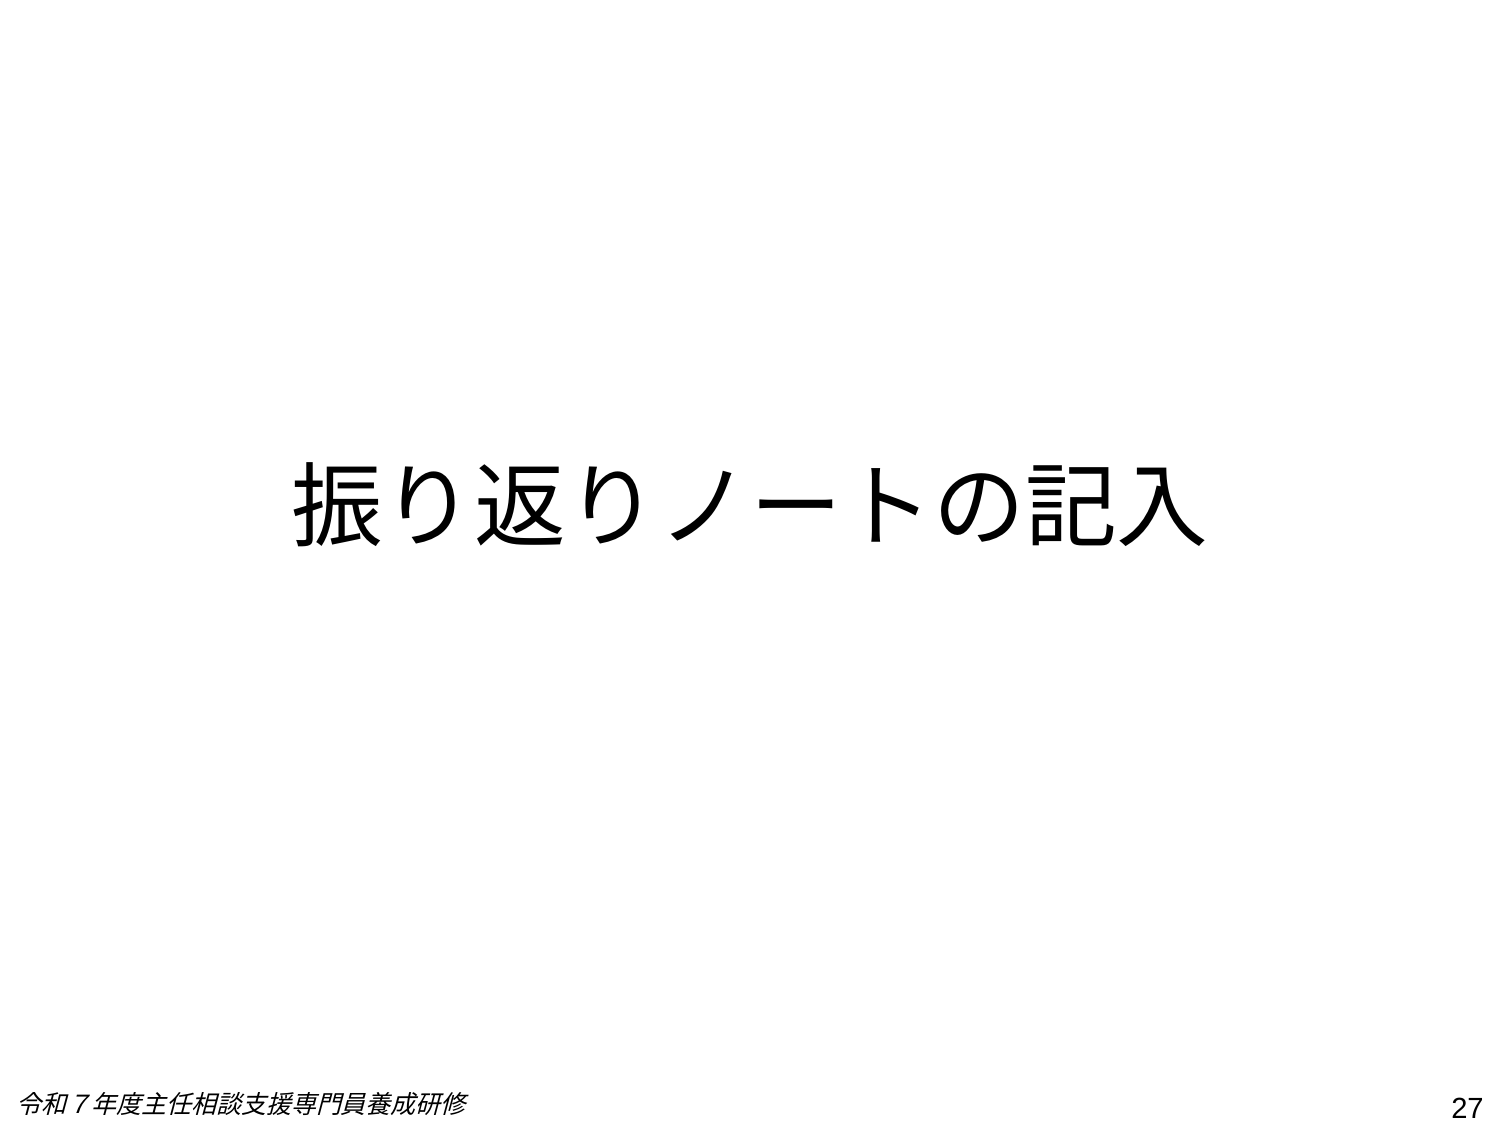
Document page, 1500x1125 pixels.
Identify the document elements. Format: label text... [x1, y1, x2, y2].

footer 令和７年度主任相談支援専門員養成研修 [1, 1080, 547, 1125]
slide_number 27 [1148, 1081, 1499, 1125]
title 振り返りノートの記入 [75, 408, 1425, 597]
